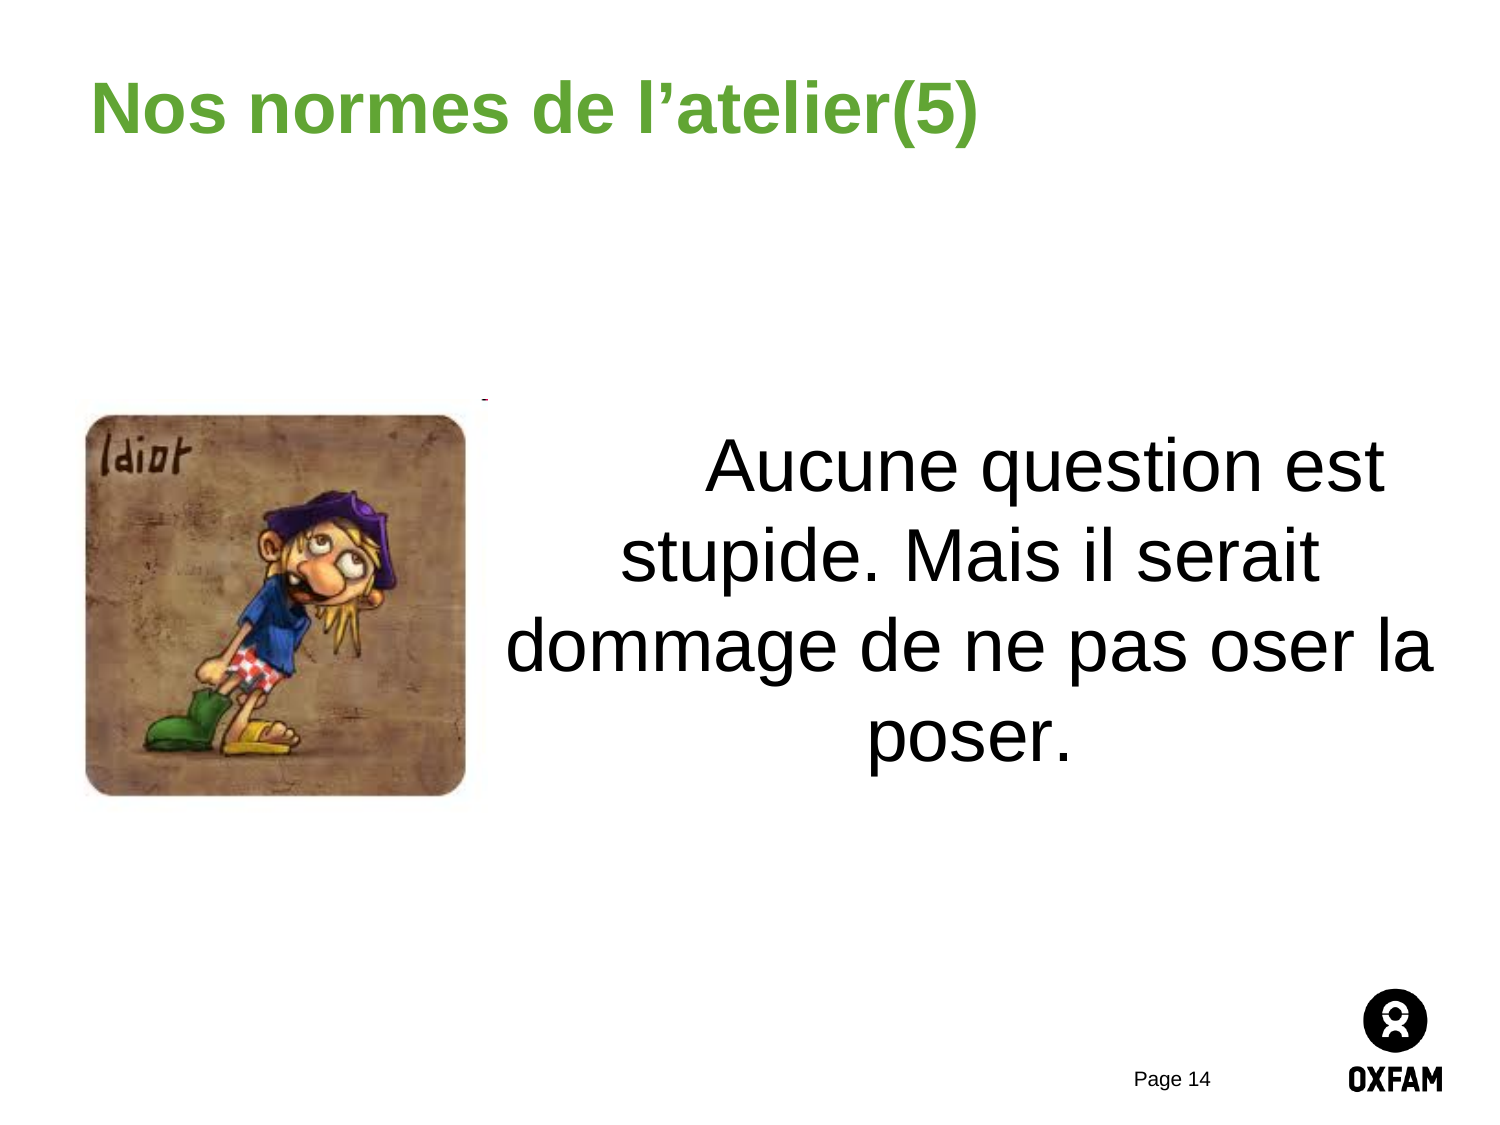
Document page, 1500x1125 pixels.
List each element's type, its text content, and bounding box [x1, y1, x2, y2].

picture [74, 399, 488, 813]
title Nos normes de l’atelier(5) [74, 44, 1426, 164]
picture [1345, 985, 1445, 1095]
list Aucune question est stupide. Mais il serait dommage de ne pas oser la poser. [49, 408, 1451, 926]
